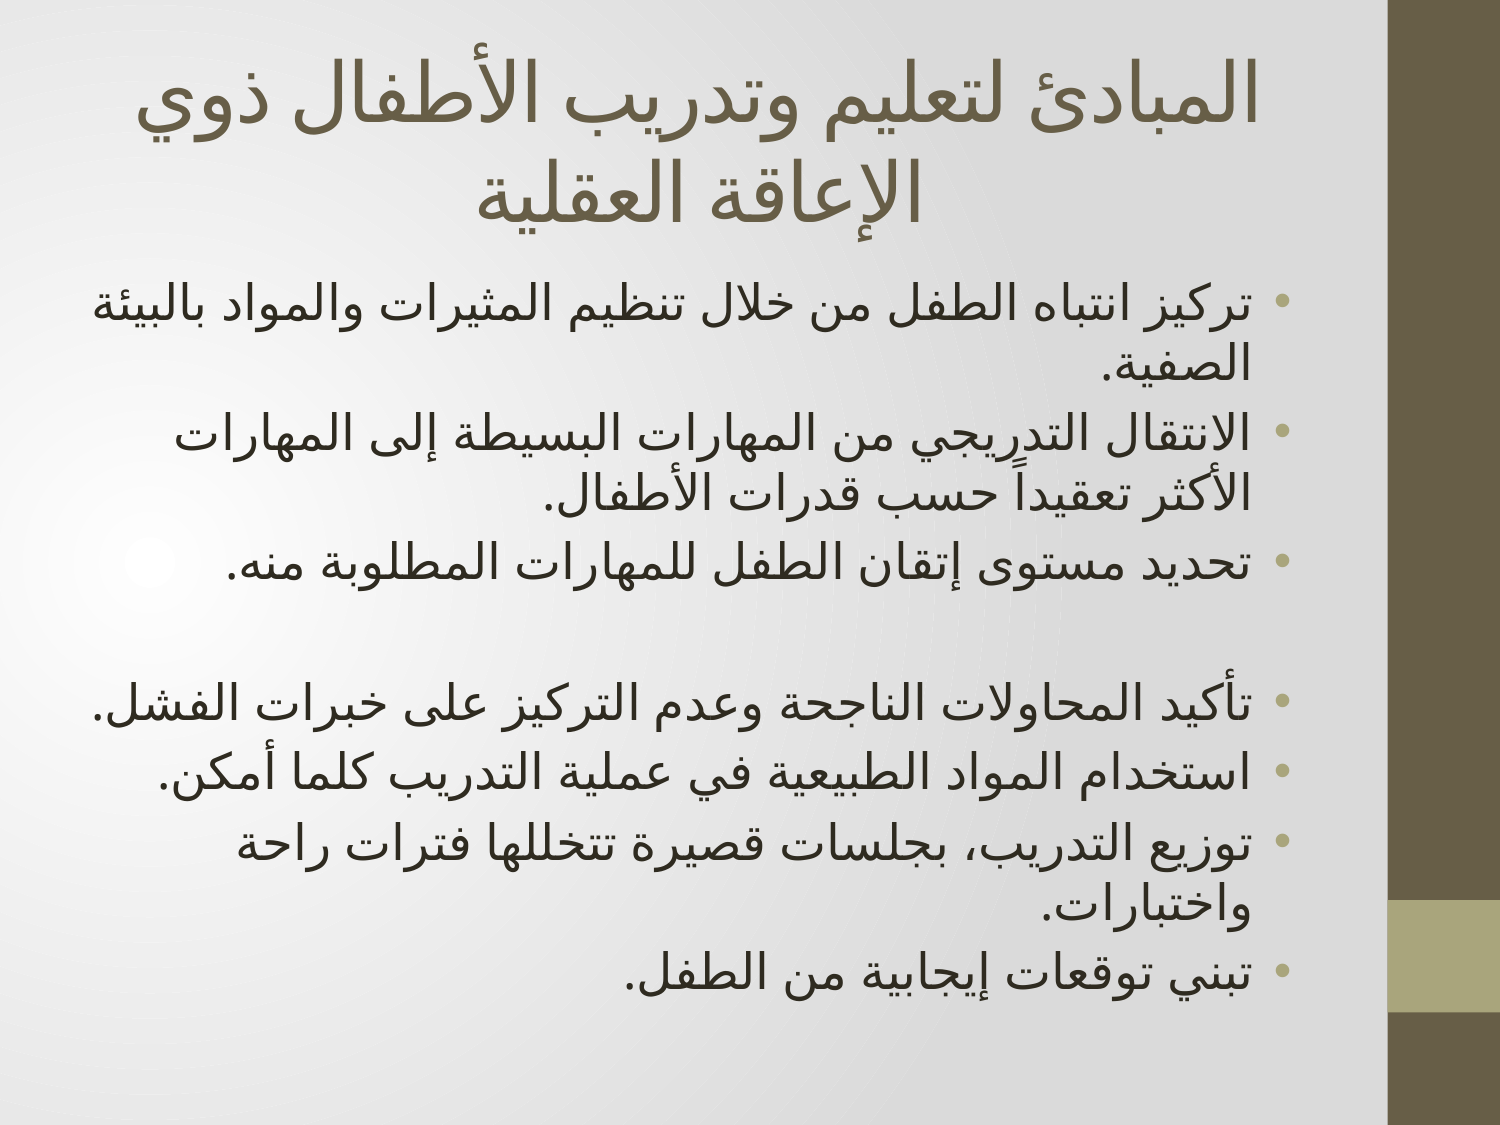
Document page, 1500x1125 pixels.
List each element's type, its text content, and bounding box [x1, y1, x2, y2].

title المبادئ لتعليم وتدريب الأطفال ذوي الإعاقة العقلية [75, 45, 1325, 233]
list تركيز انتباه الطفل من خلال تنظيم المثيرات والمواد بالبيئة الصفية. الانتقال التدريجي من المهارات البسيطة إلى المهارات الأكثر تعقيداً حسب قدرات الأطفال. تحديد مستوى إتقان الطفل للمهارات المطلوبة منه. تأكيد المحاولات الناجحة وعدم التركيز على خبرات الفشل. استخدام المواد الطبيعية في عملية التدريب كلما أمكن. توزيع التدريب، بجلسات قصيرة تتخللها فترات راحة واختبارات. تبني توقعات إيجابية من الطفل. [75, 262, 1325, 1050]
